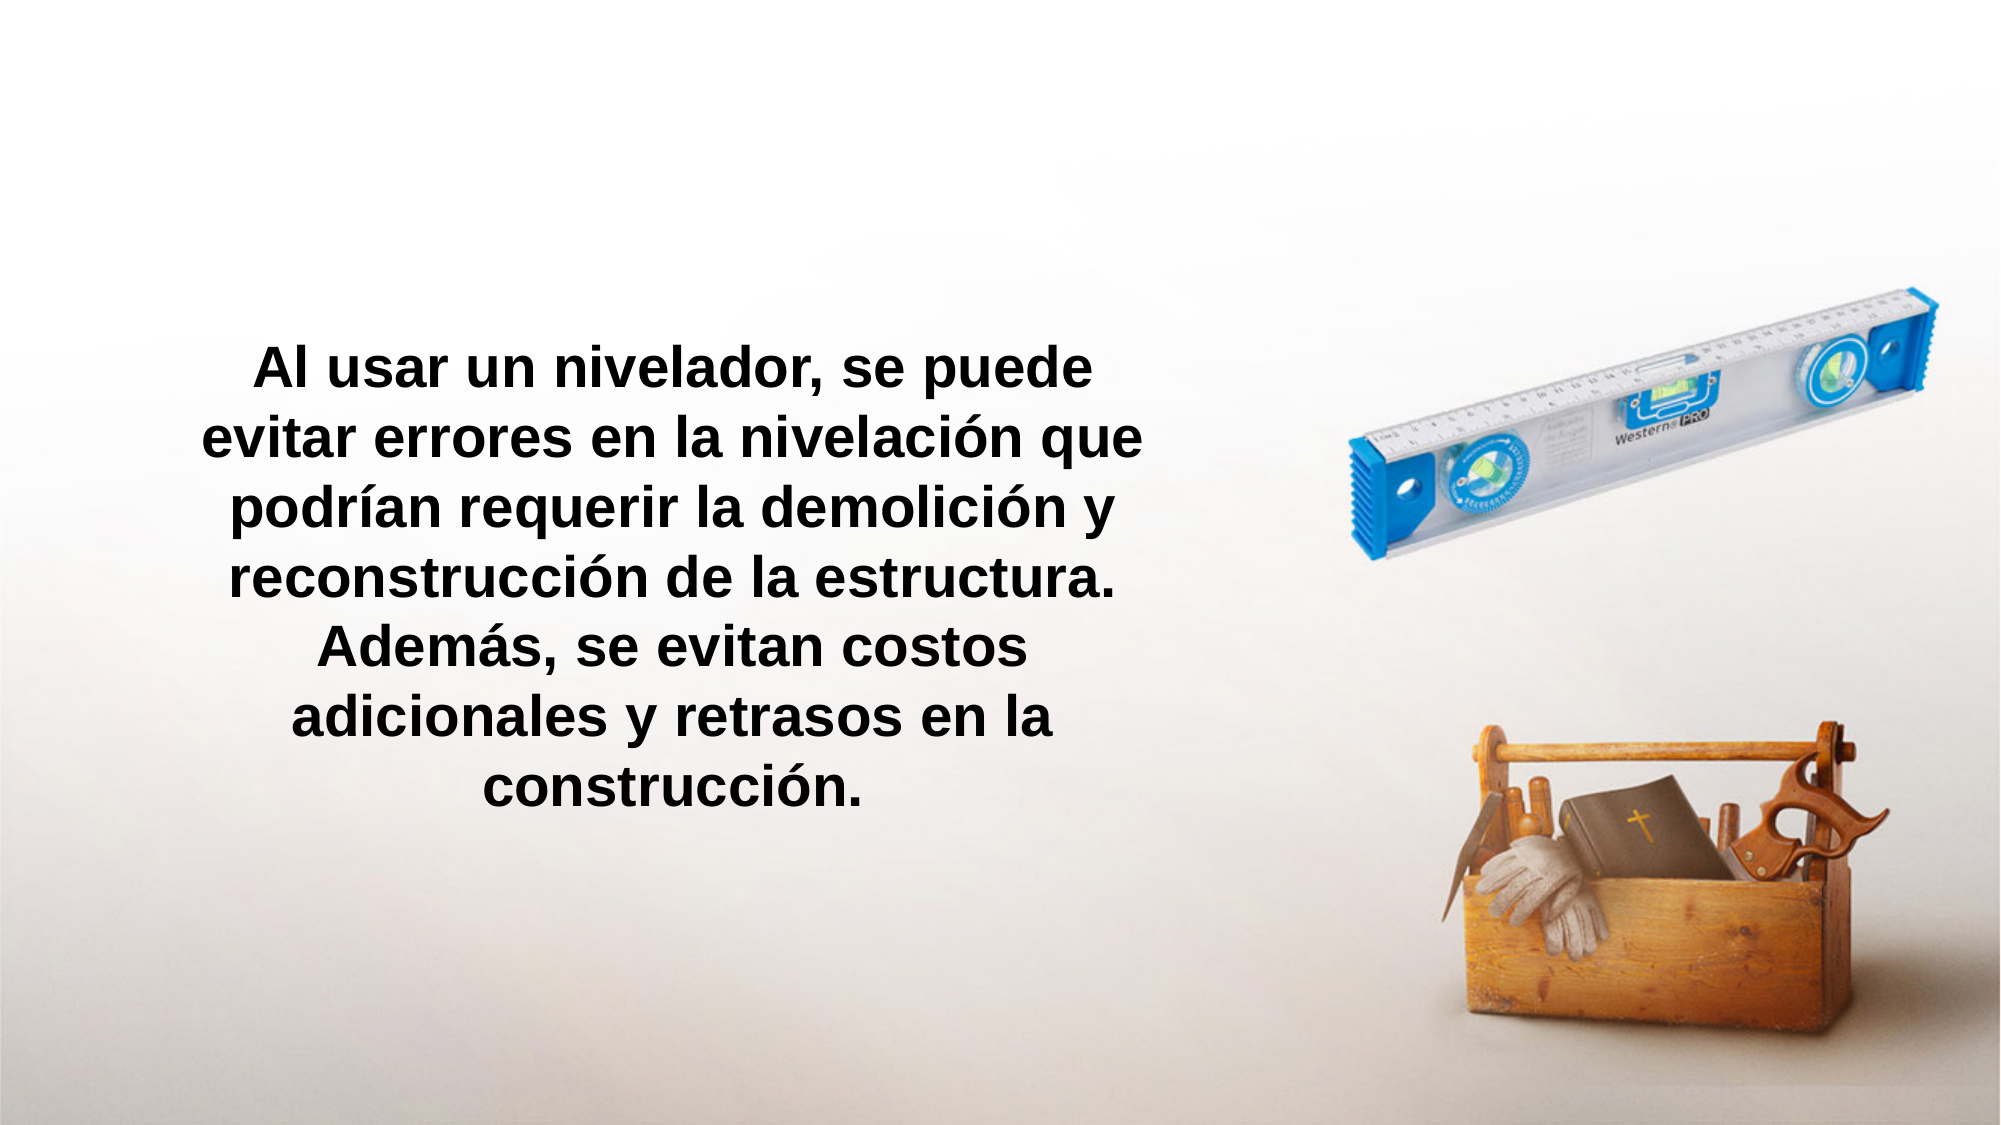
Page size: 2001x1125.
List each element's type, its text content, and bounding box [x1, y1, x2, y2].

text_box Al usar un nivelador, se puede evitar errores en la nivelación que podrían requerir la demolición y reconstrucción de la estructura. Además, se evitan costos adicionales y retrasos en la construcción. [175, 321, 1171, 826]
picture [0, 0, 2001, 1125]
